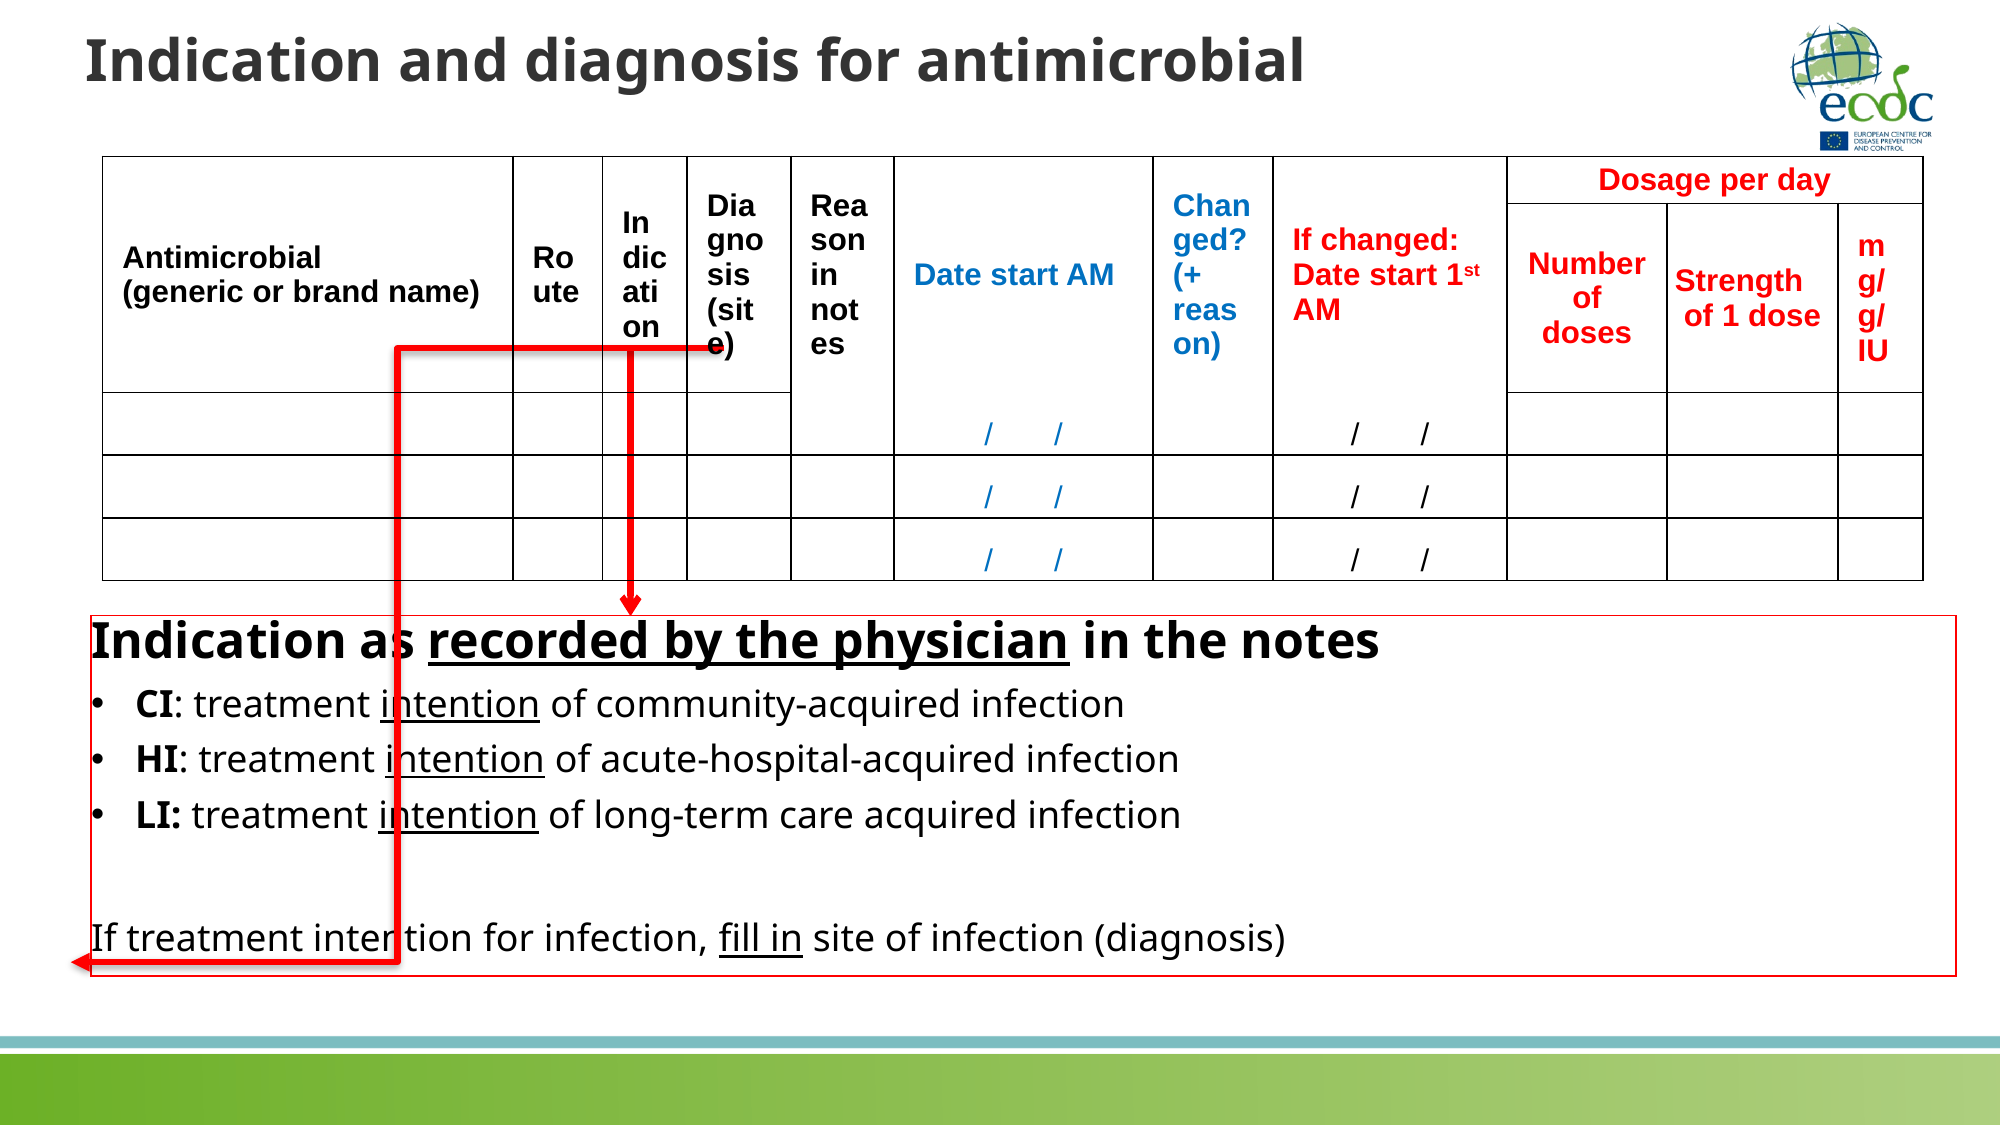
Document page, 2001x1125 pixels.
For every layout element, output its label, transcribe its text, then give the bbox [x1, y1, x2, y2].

table_header Diagnosis (site) [688, 159, 790, 392]
table_cell [1668, 456, 1837, 517]
table_cell mg/g/IU [1839, 204, 1922, 392]
table_cell Number of doses [1508, 204, 1666, 392]
table_cell [1154, 393, 1272, 454]
table_cell [1668, 393, 1837, 454]
table_cell / / [895, 456, 1152, 517]
table_cell [1508, 456, 1666, 517]
table_header Dosage per day [1508, 157, 1922, 203]
text_box Indication and diagnosis for antimicrobial [70, 23, 1764, 159]
table_header Changed? (+ reason) [1154, 159, 1272, 393]
list Indication as recorded by the physician in the notes CI: treatment intention of community-acquired infection HI: treatment intention of acute-hospital-acquired infection LI: treatment intention of long-term care acquired infection If treatment intention for infection, fill in site of infection (diagnosis) [710, 615, 1957, 977]
table_cell [1508, 393, 1666, 454]
table_header If changed: Date start 1st AM [1274, 159, 1506, 393]
table_header Indication [603, 159, 686, 326]
table_header Antimicrobial (generic or brand name) [103, 159, 512, 326]
table_header Reason in notes [792, 159, 893, 393]
table_cell / / [1274, 519, 1506, 580]
table_cell [1508, 519, 1666, 580]
table_cell [1154, 519, 1272, 580]
table_cell [792, 519, 893, 580]
table_cell [1839, 456, 1922, 517]
picture [0, 0, 2000, 1125]
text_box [90, 328, 705, 982]
table_header Date start AM [895, 159, 1152, 393]
table_cell [1839, 393, 1922, 454]
table_cell [1668, 519, 1837, 580]
table_cell [792, 393, 893, 454]
table_cell [1154, 456, 1272, 517]
table_cell / / [1274, 456, 1506, 517]
table_cell [710, 393, 790, 454]
table_cell [710, 519, 790, 580]
text_box [131, 1029, 1825, 1125]
table_cell [710, 456, 790, 517]
table_cell [1839, 519, 1922, 580]
table_cell Strength of 1 dose [1668, 204, 1837, 392]
table_cell / / [895, 393, 1152, 454]
table_cell / / [895, 519, 1152, 580]
table_cell / / [1274, 393, 1506, 454]
table_header Route [514, 159, 602, 326]
table_cell [792, 456, 893, 517]
